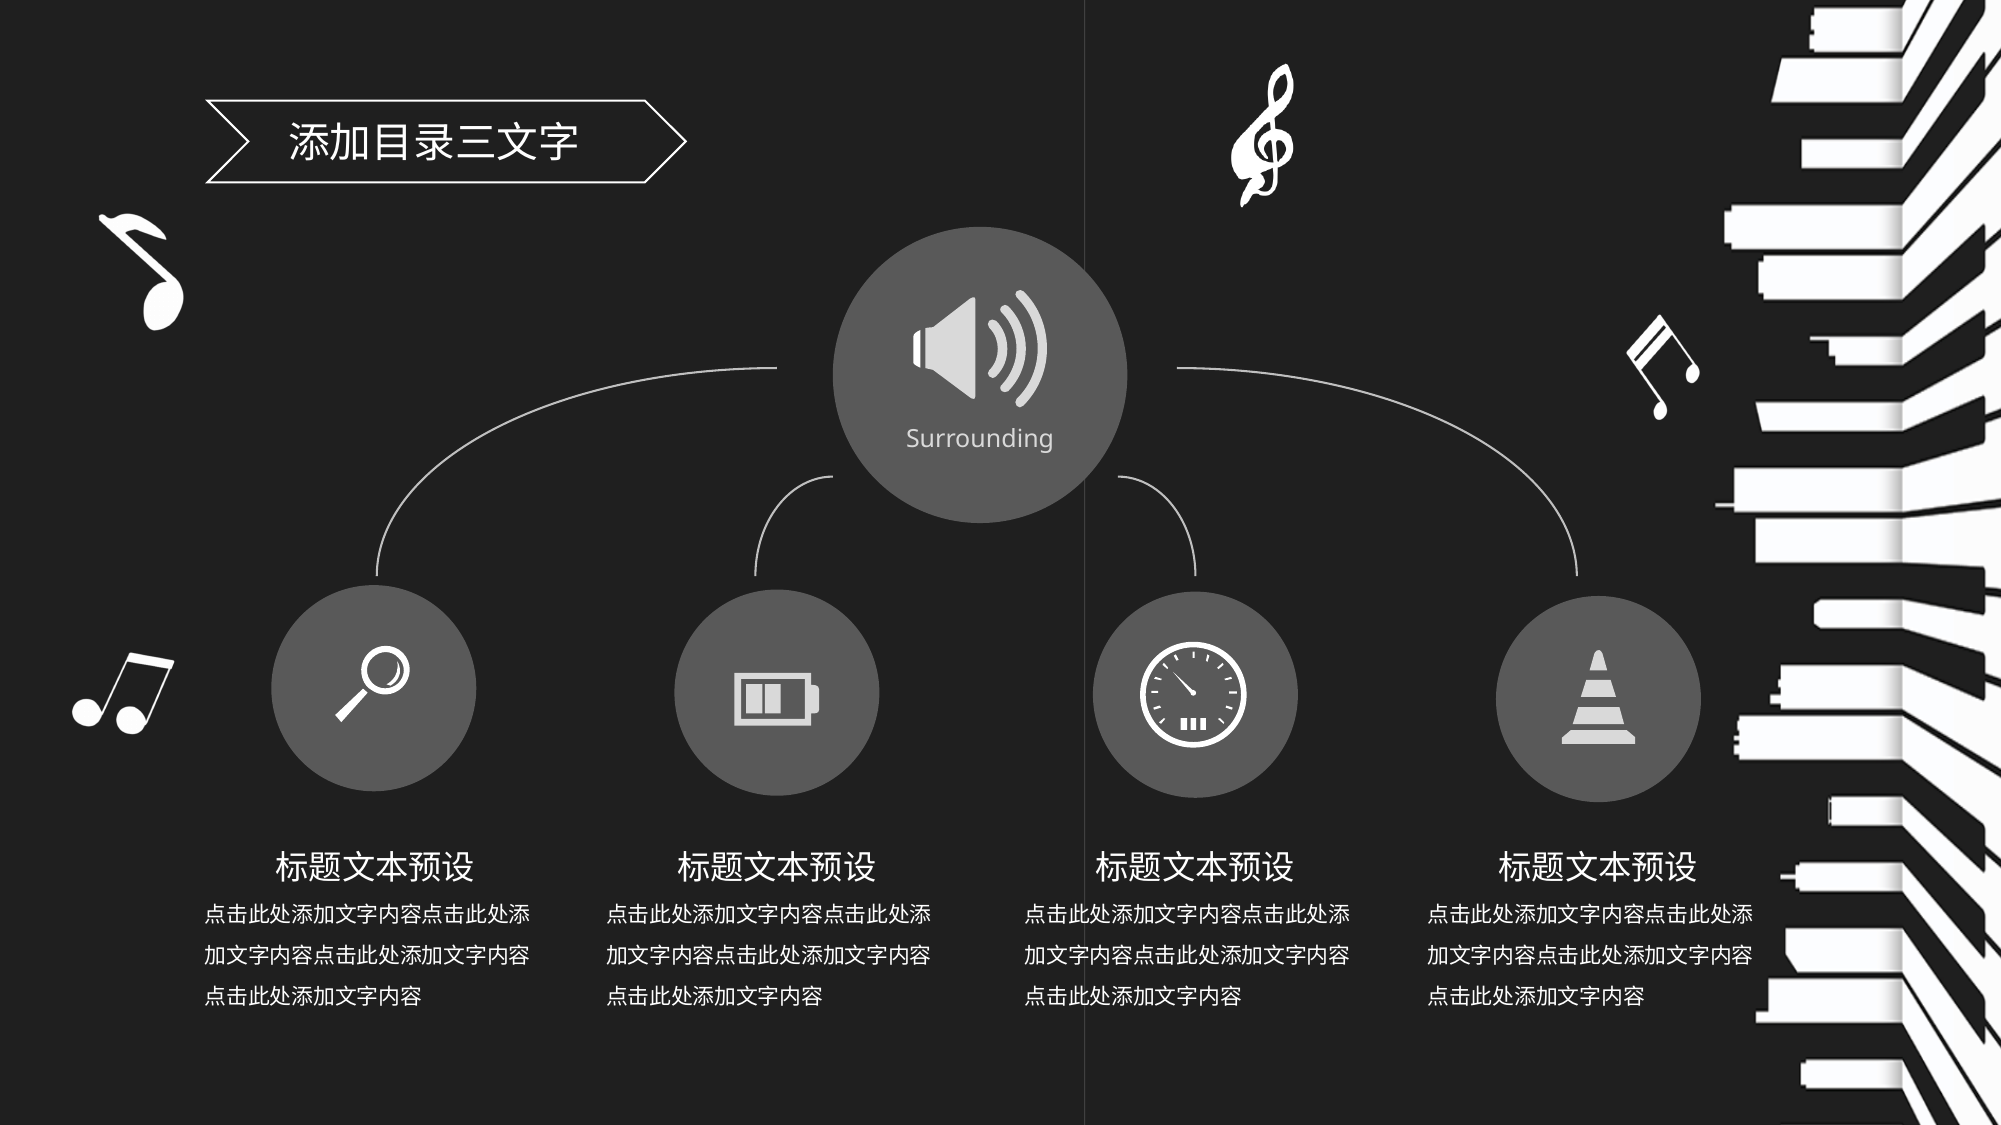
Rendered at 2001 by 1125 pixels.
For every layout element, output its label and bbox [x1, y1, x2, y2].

picture [0, 0, 2001, 1125]
text_box [197, 226, 1777, 1015]
text_box [207, 100, 686, 183]
